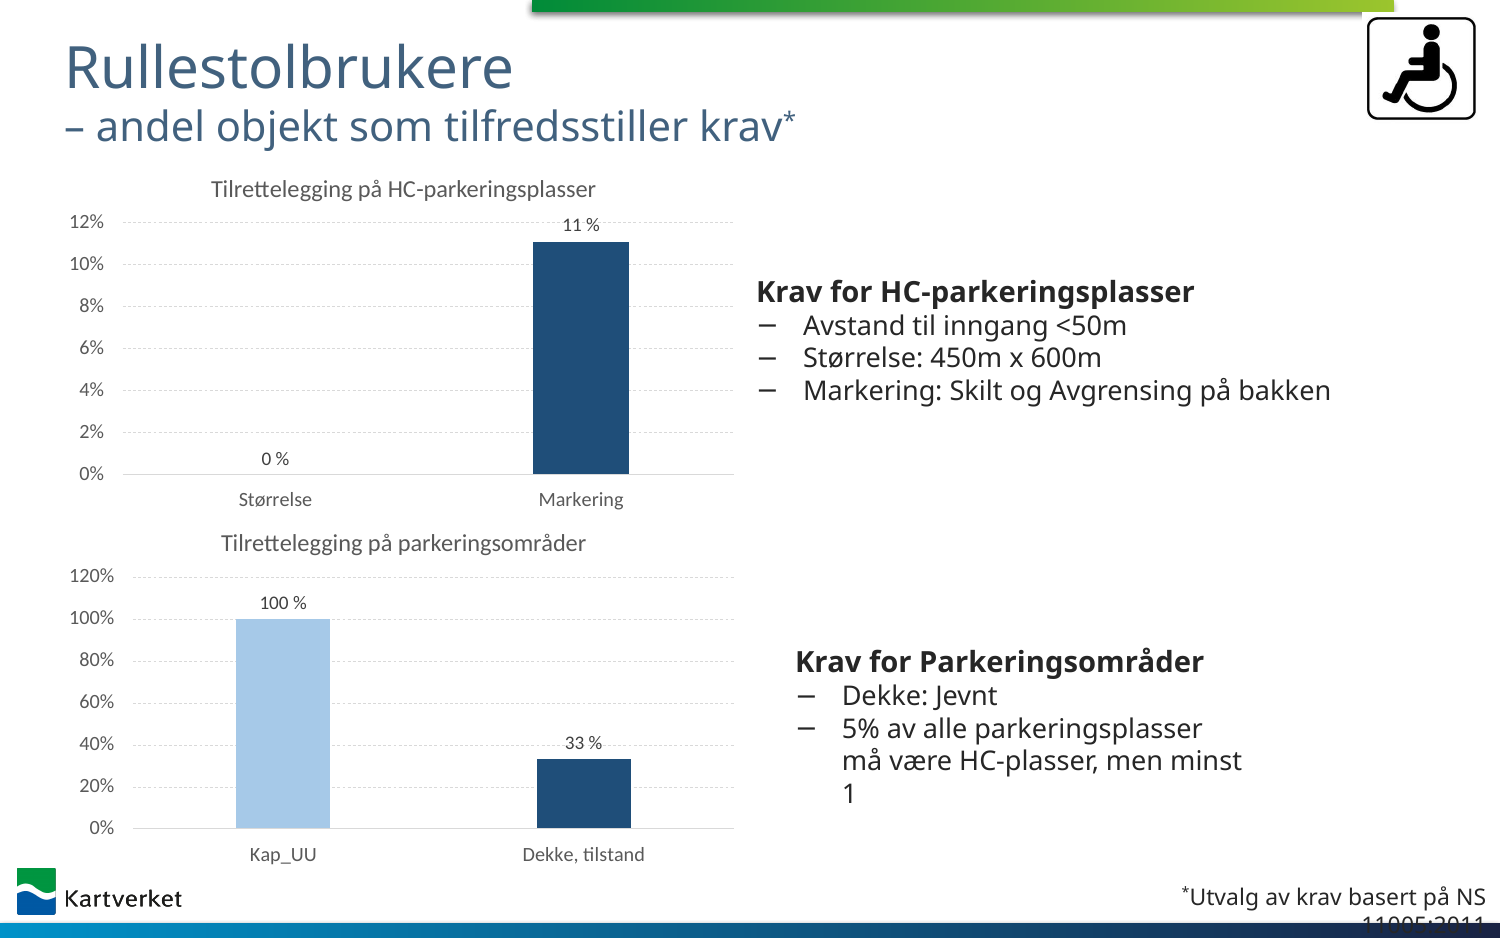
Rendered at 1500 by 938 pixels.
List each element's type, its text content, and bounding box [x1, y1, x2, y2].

text_box Krav for HC-parkeringsplasser Avstand til inngang <50m Størrelse: 450m x 600m Markering: Skilt og Avgrensing på bakken [750, 265, 1346, 413]
text_box Krav for Parkeringsområder Dekke: Jevnt 5% av alle parkeringsplasser må være HC-plasser, men minst 1 [780, 636, 1261, 816]
text_box Rullestolbrukere – andel objekt som tilfredsstiller krav* [49, 25, 1431, 158]
text_box *Utvalg av krav basert på NS 11005:2011 [1068, 873, 1500, 938]
picture [1362, 12, 1481, 126]
picture [62, 166, 746, 519]
picture [62, 520, 746, 874]
